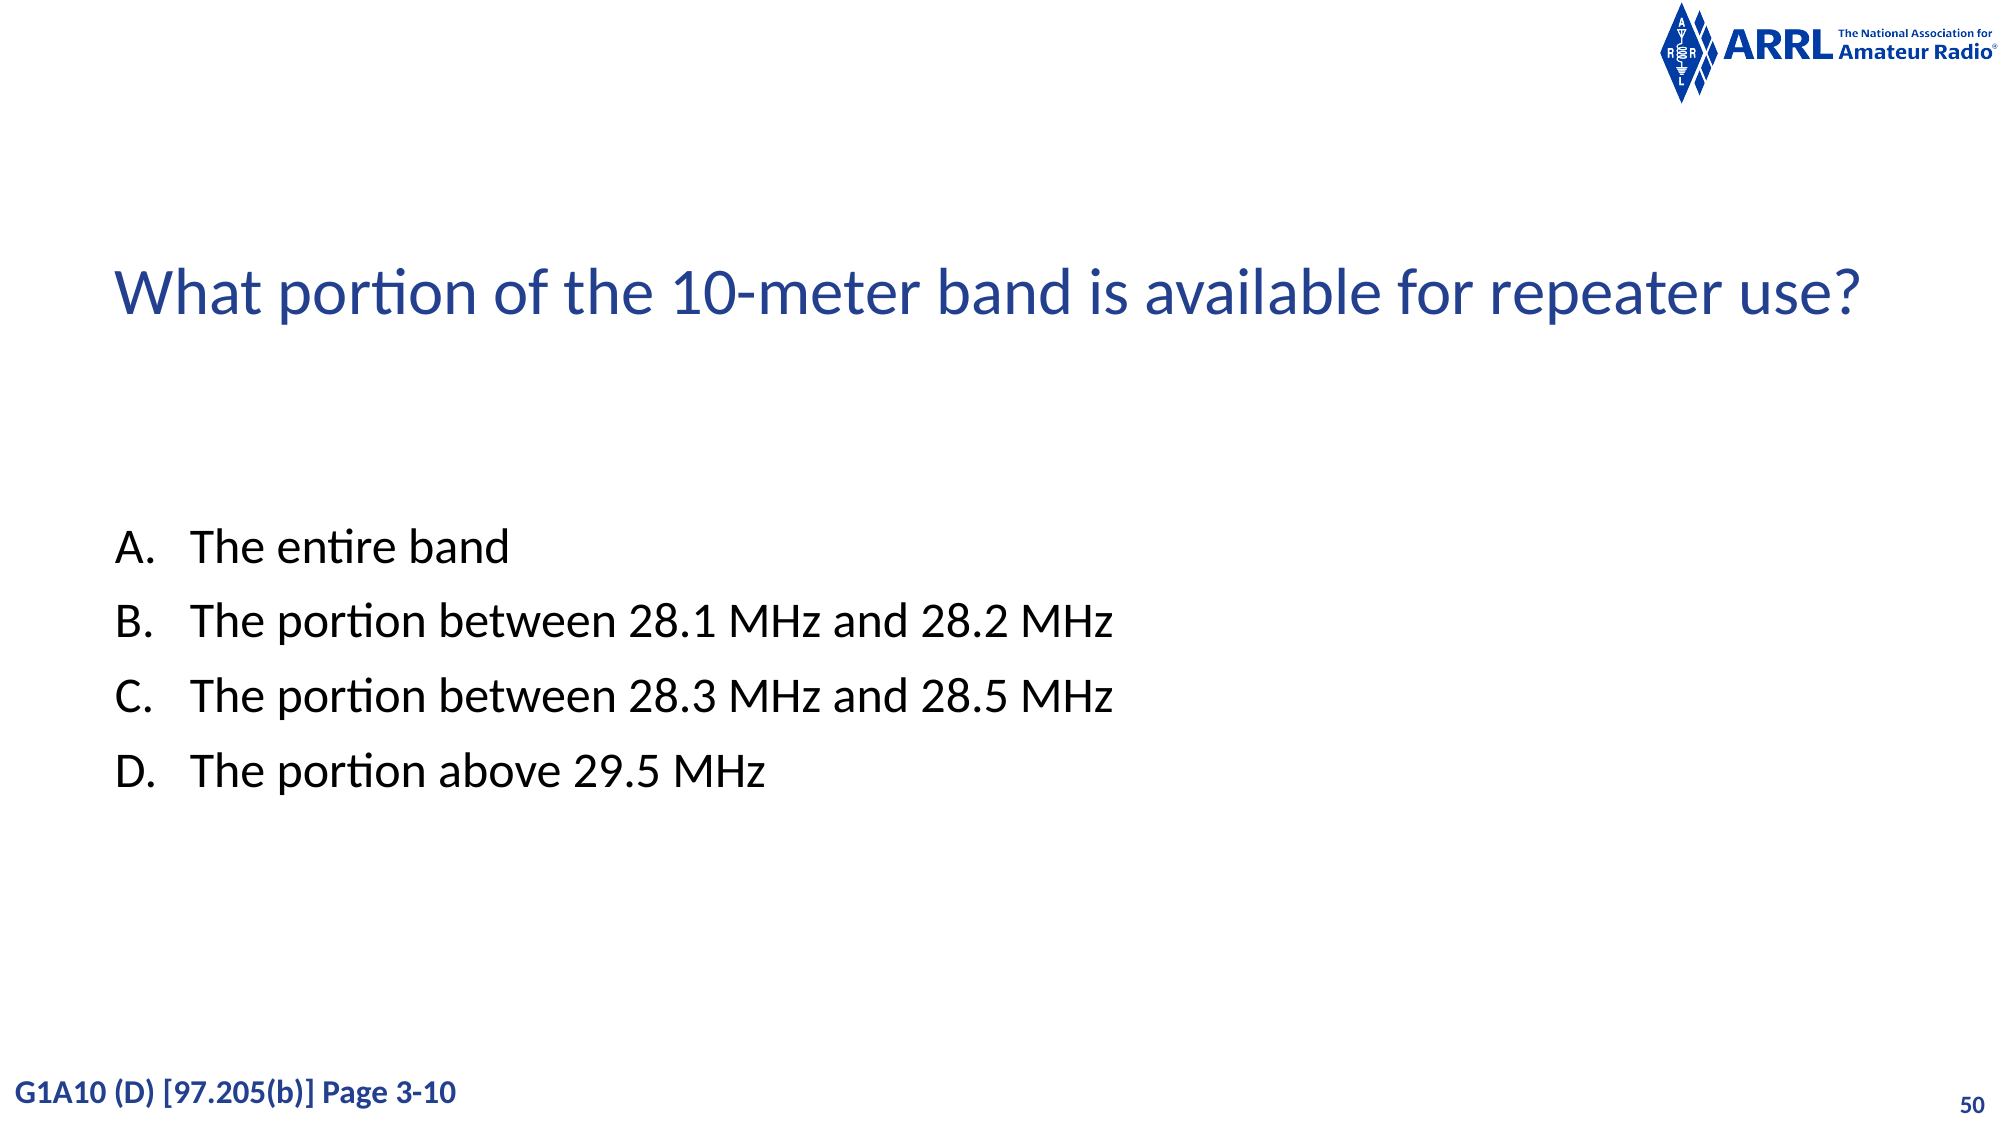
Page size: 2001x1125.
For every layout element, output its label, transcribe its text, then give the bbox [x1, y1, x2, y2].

picture [1658, 0, 1999, 106]
text_box G1A10 (D) [97.205(b)] Page 3-10 [0, 1062, 1313, 1118]
text_box 50 [1899, 1081, 2000, 1125]
list The entire band The portion between 28.1 MHz and 28.2 MHz The portion between 28.3 MHz and 28.5 MHz The portion above 29.5 MHz [99, 512, 1900, 1005]
title What portion of the 10-meter band is available for repeater use? [99, 249, 1900, 388]
